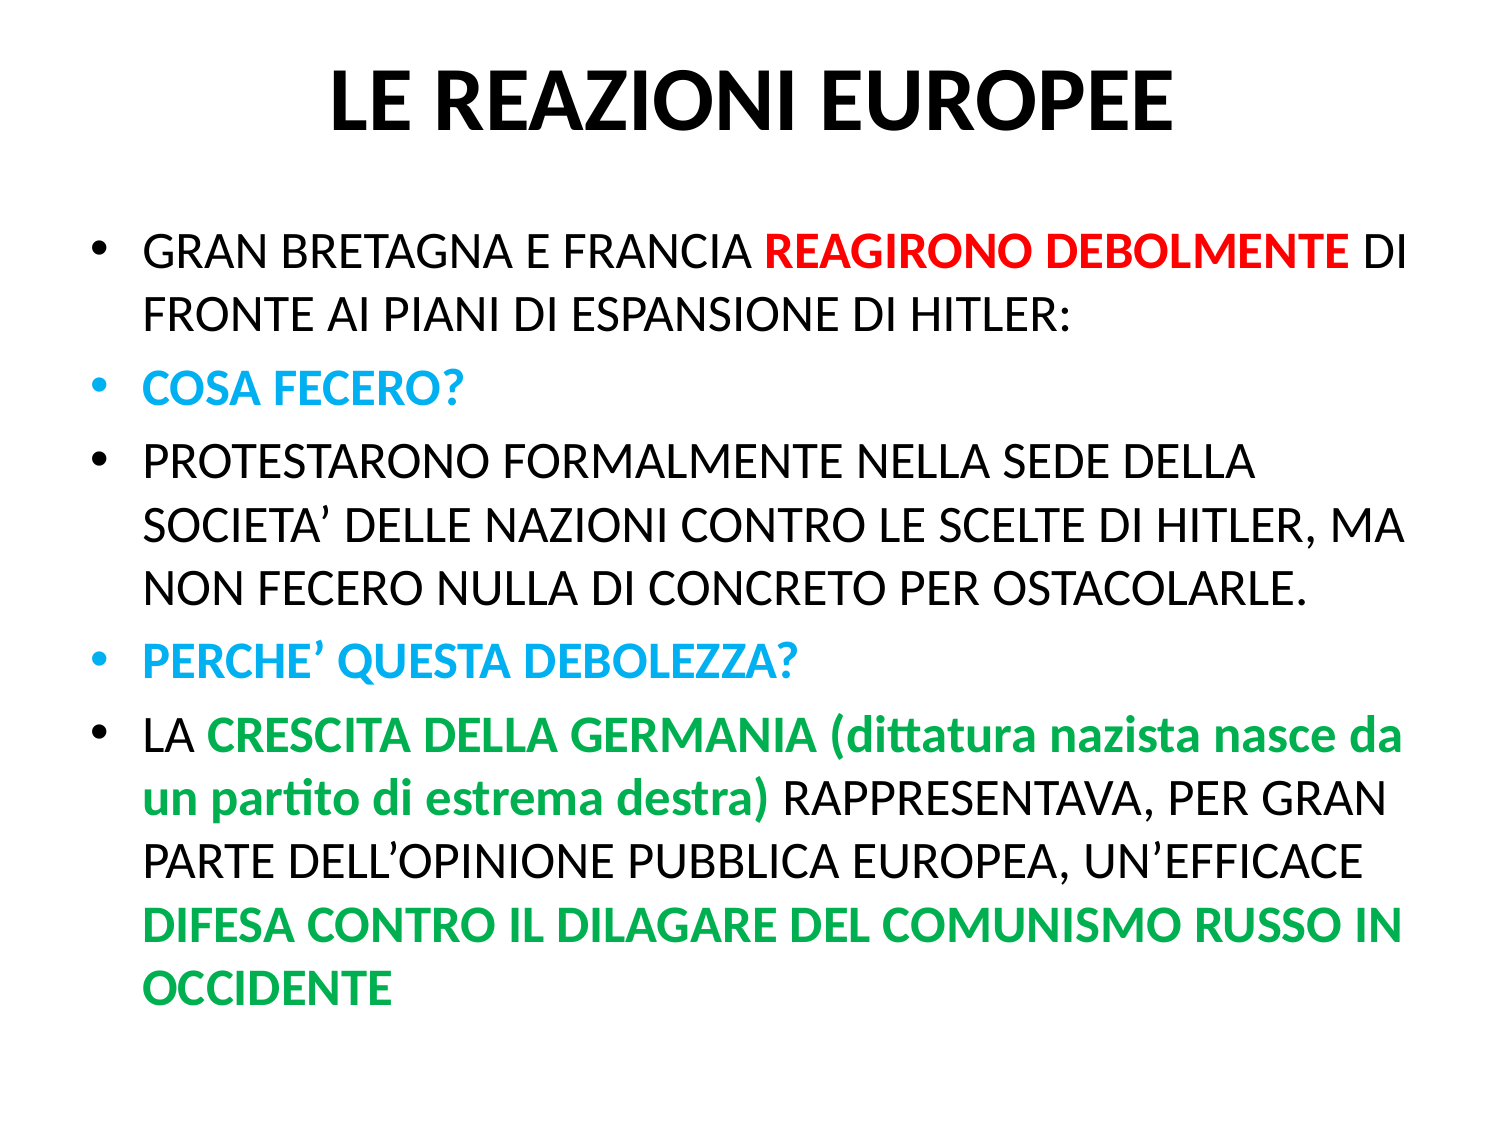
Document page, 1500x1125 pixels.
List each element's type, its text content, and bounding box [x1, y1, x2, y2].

list GRAN BRETAGNA E FRANCIA REAGIRONO DEBOLMENTE DI FRONTE AI PIANI DI ESPANSIONE DI HITLER: COSA FECERO? PROTESTARONO FORMALMENTE NELLA SEDE DELLA SOCIETA’ DELLE NAZIONI CONTRO LE SCELTE DI HITLER, MA NON FECERO NULLA DI CONCRETO PER OSTACOLARLE. PERCHE’ QUESTA DEBOLEZZA? LA CRESCITA DELLA GERMANIA (dittatura nazista nasce da un partito di estrema destra) RAPPRESENTAVA, PER GRAN PARTE DELL’OPINIONE PUBBLICA EUROPEA, UN’EFFICACE DIFESA CONTRO IL DILAGARE DEL COMUNISMO RUSSO IN OCCIDENTE [75, 208, 1425, 1047]
title LE REAZIONI EUROPEE [88, 0, 1439, 188]
